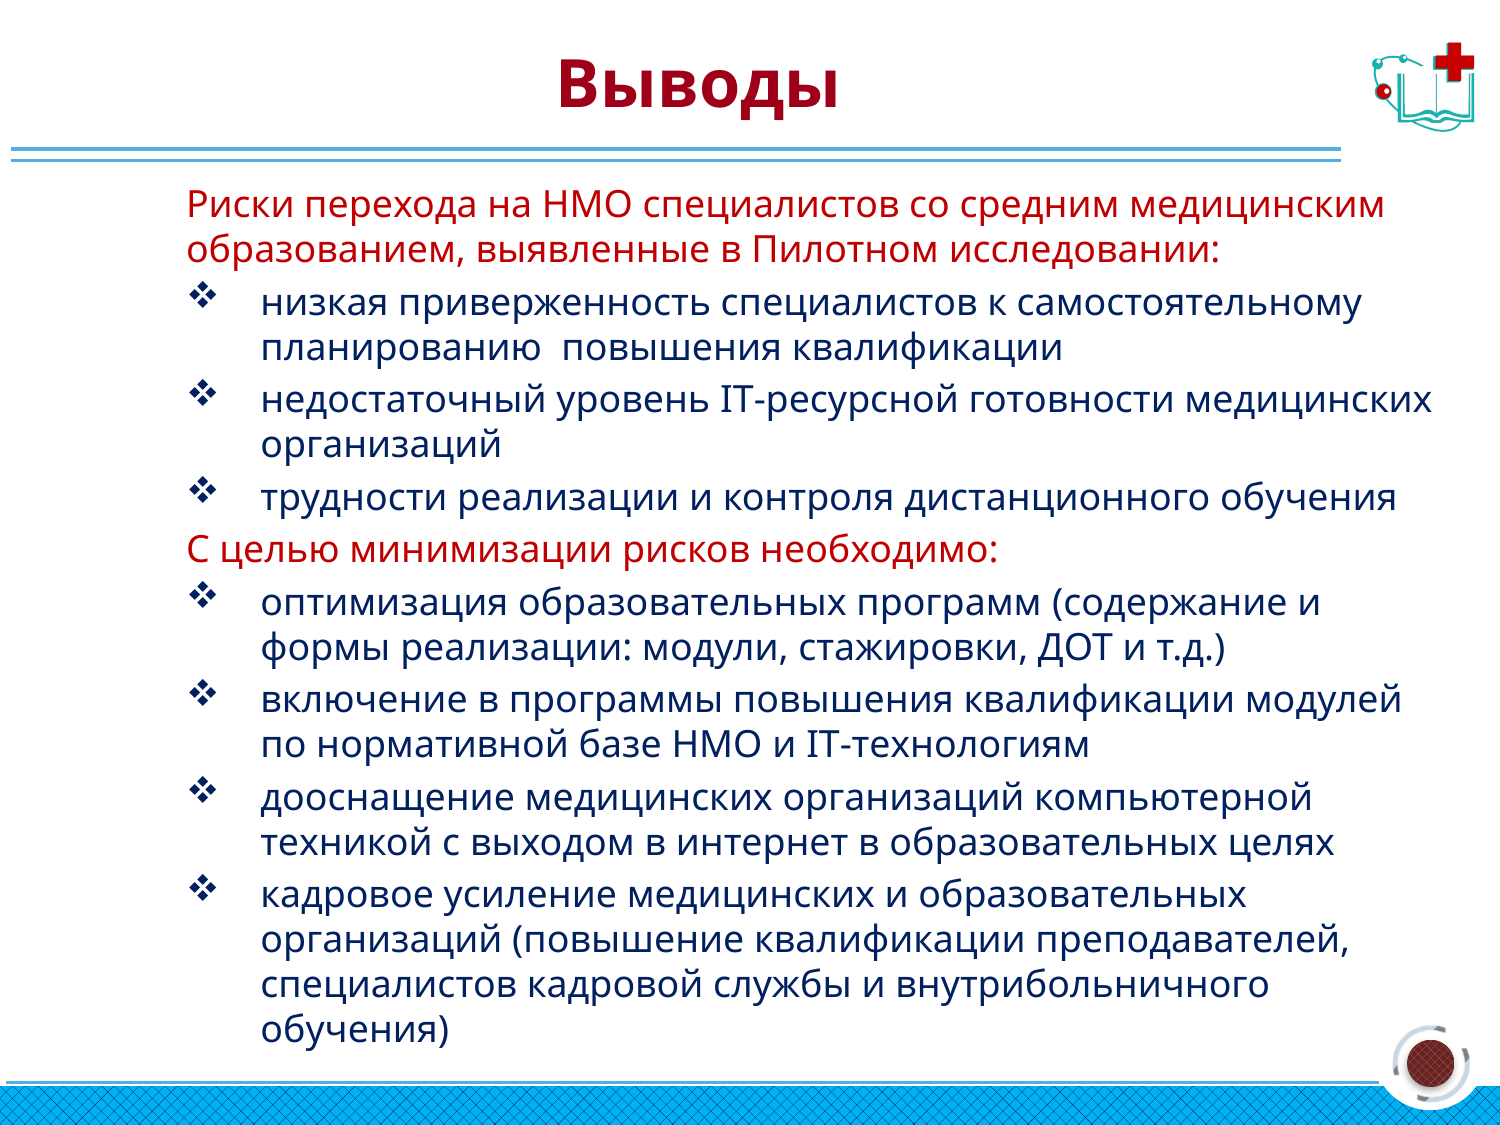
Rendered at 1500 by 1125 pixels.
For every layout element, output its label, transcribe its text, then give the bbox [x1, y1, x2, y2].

title Выводы [35, 23, 1362, 138]
list Риски перехода на НМО специалистов со средним медицинским образованием, выявленные в Пилотном исследовании: низкая приверженность специалистов к самостоятельному планированию повышения квалификации недостаточный уровень IT-ресурсной готовности медицинских организаций трудности реализации и контроля дистанционного обучения С целью минимизации рисков необходимо: оптимизация образовательных программ (содержание и формы реализации: модули, стажировки, ДОТ и т.д.) включение в программы повышения квалификации модулей по нормативной базе НМО и IT-технологиям дооснащение медицинских организаций компьютерной техникой с выходом в интернет в образовательных целях кадровое усиление медицинских и образовательных организаций (повышение квалификации преподавателей, специалистов кадровой службы и внутрибольничного обучения) [171, 172, 1473, 1071]
